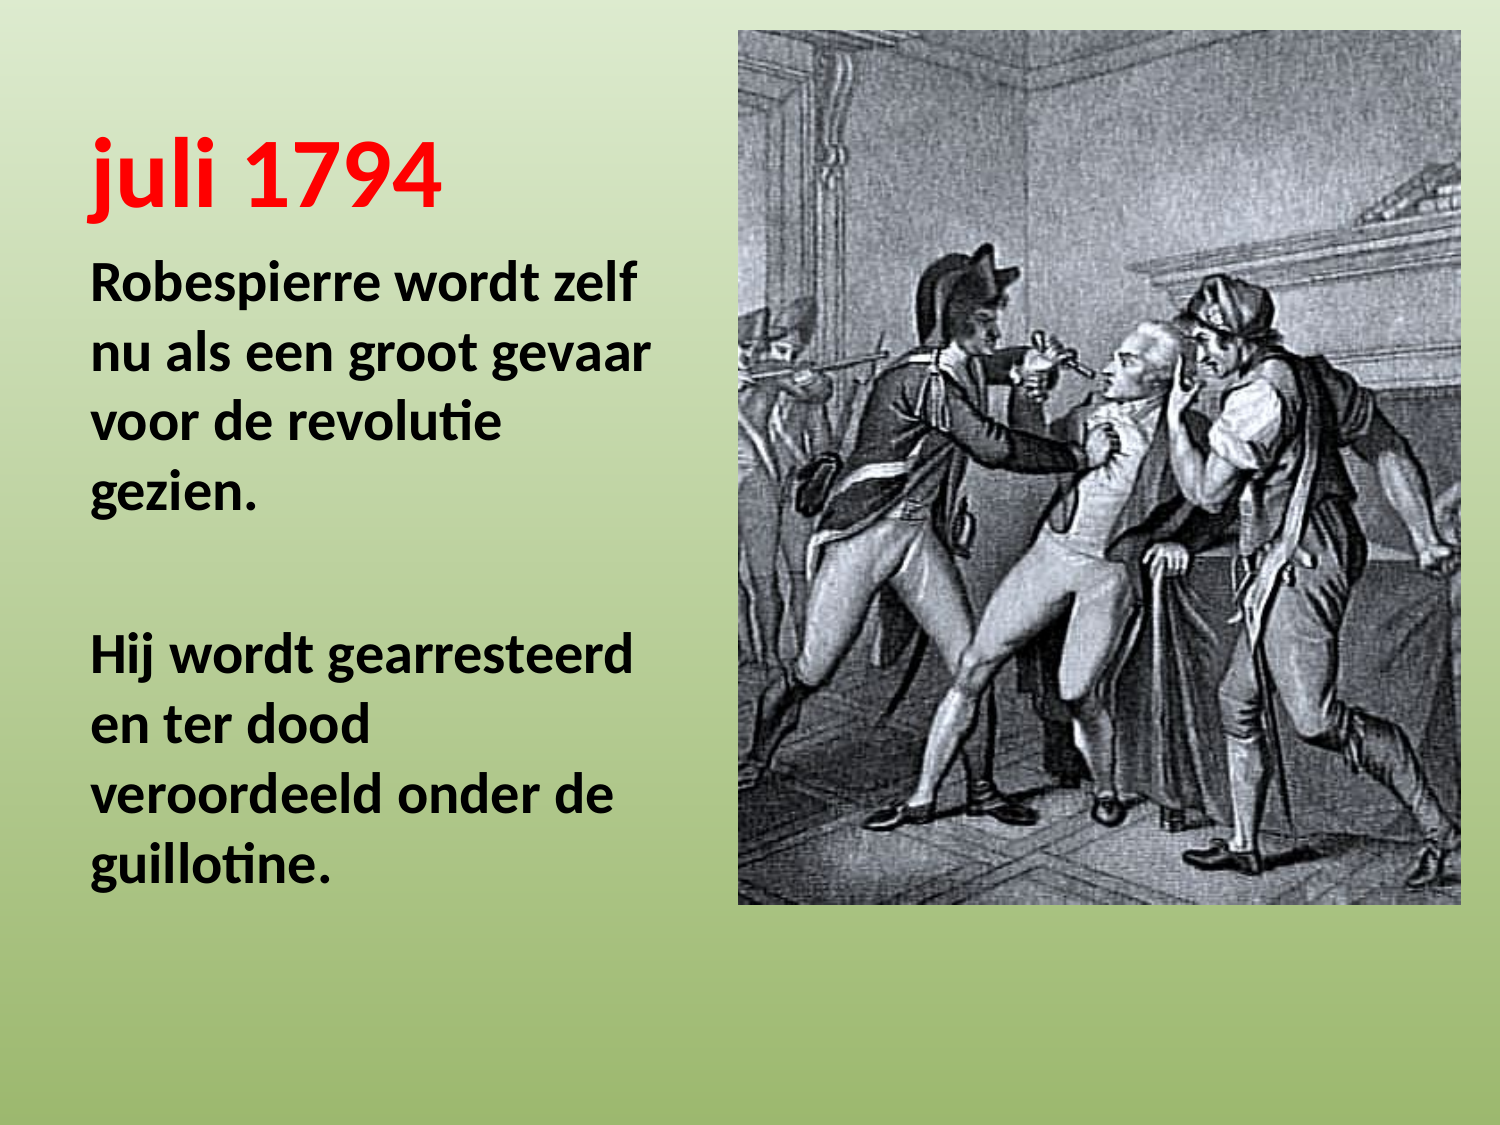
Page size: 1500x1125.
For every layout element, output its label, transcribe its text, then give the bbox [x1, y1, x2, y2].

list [737, 30, 1461, 906]
title juli 1794 [75, 44, 732, 236]
list Robespierre wordt zelf nu als een groot gevaar voor de revolutie gezien. Hij wordt gearresteerd en ter dood veroordeeld onder de guillotine. [75, 235, 691, 1005]
